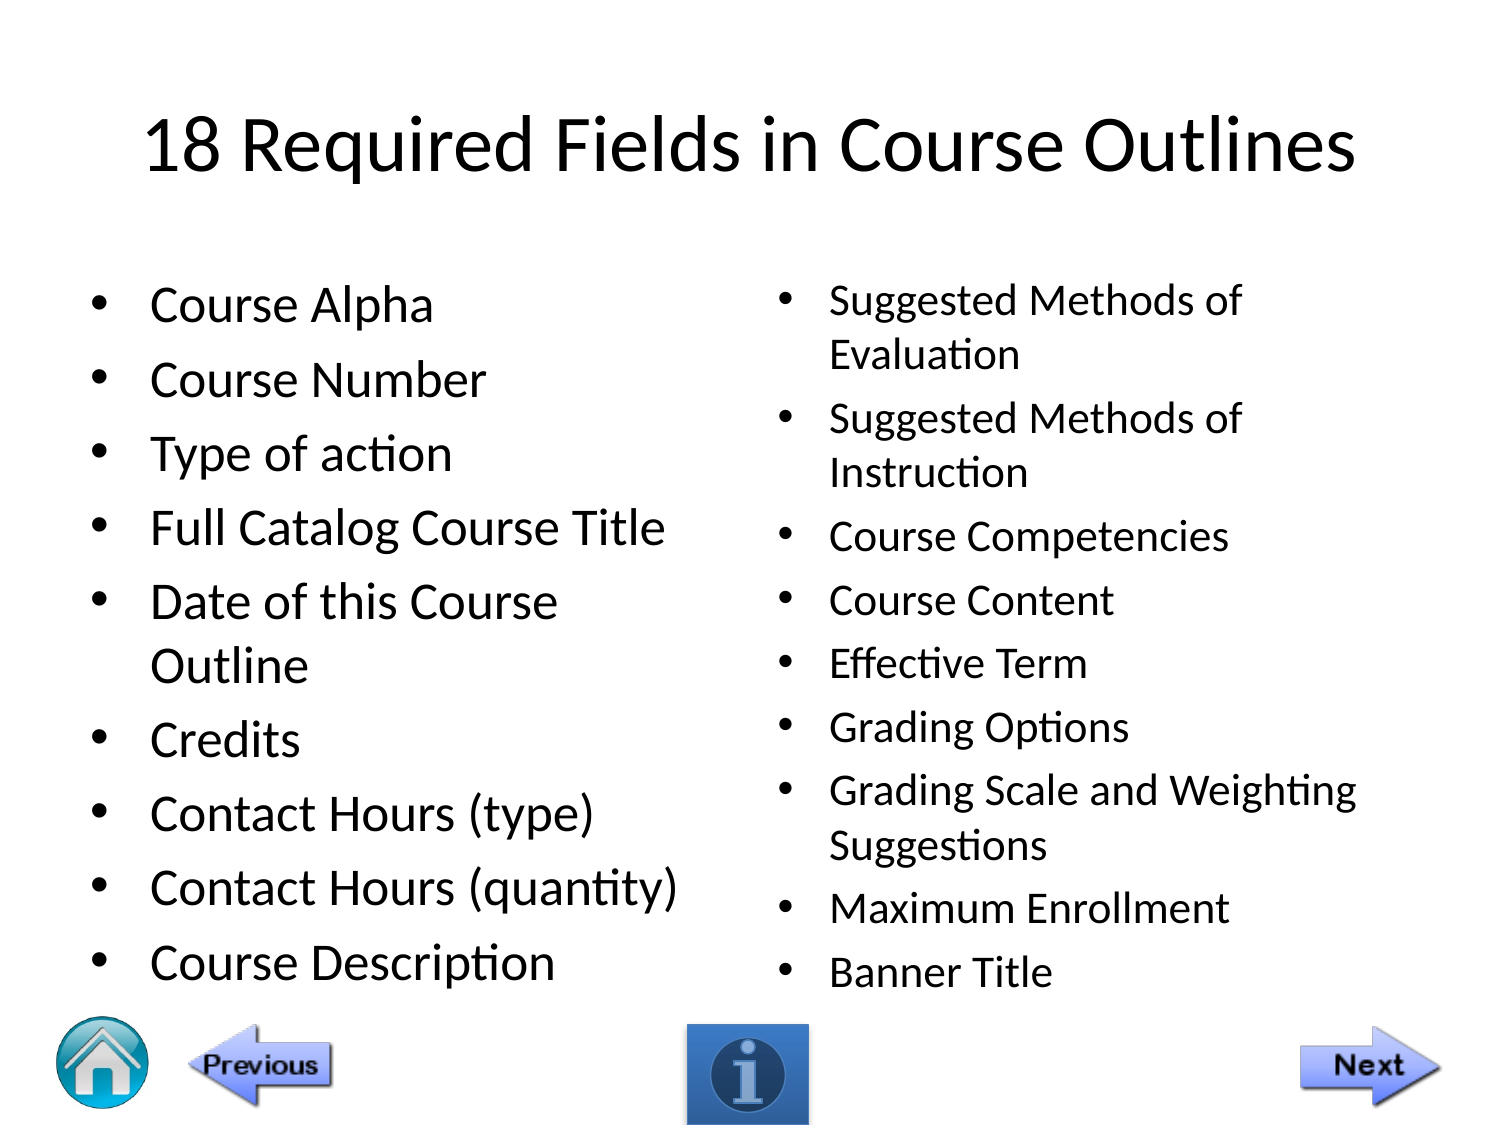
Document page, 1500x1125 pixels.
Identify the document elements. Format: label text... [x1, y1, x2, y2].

title 18 Required Fields in Course Outlines [75, 45, 1425, 233]
picture [1299, 1025, 1447, 1113]
list Suggested Methods of Evaluation Suggested Methods of Instruction Course Competencies Course Content Effective Term Grading Options Grading Scale and Weighting Suggestions Maximum Enrollment Banner Title [762, 262, 1425, 1005]
picture [187, 1023, 338, 1113]
picture [50, 1009, 154, 1113]
list Course Alpha Course Number Type of action Full Catalog Course Title Date of this Course Outline Credits Contact Hours (type) Contact Hours (quantity) Course Description [75, 262, 738, 1005]
text_box [687, 1024, 809, 1125]
